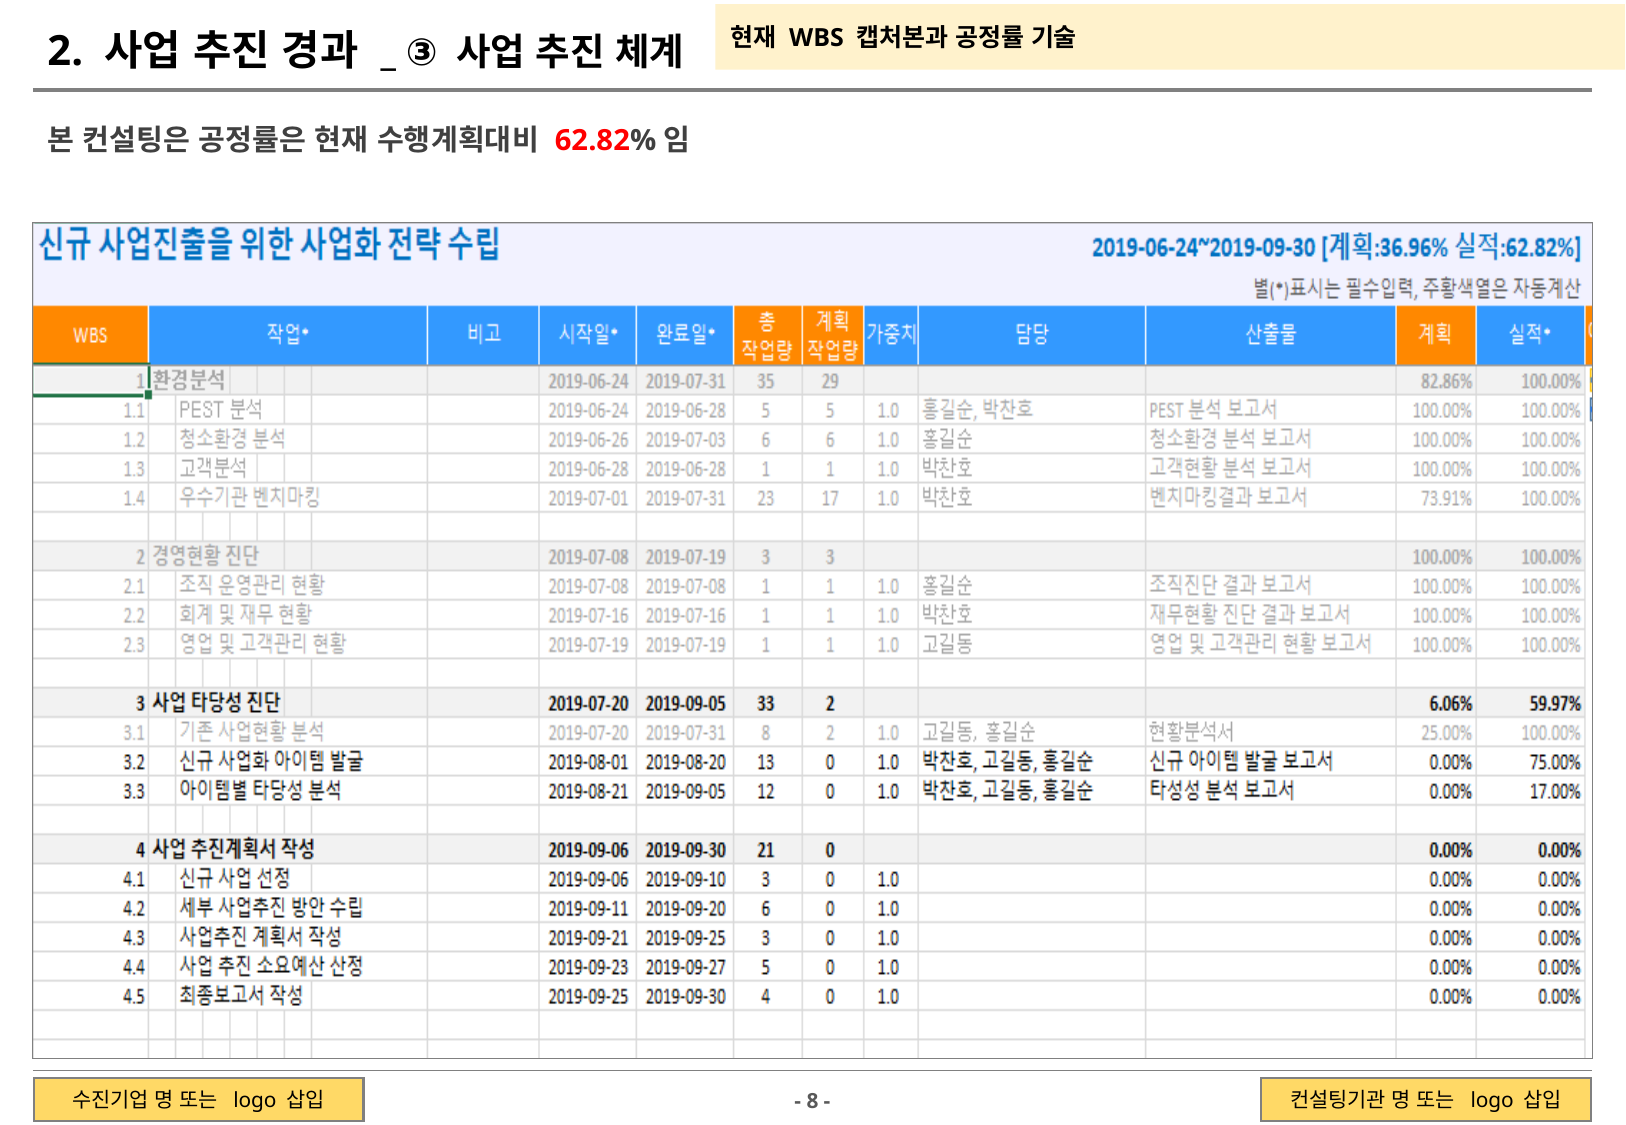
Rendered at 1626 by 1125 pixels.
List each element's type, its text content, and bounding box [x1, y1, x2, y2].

text_box 본 컨설팅은 공정률은 현재 수행계획대비 62.82%임 [32, 113, 1593, 164]
picture [32, 222, 1593, 1059]
text_box 2. 사업 추진 경과 _ ③ 사업 추진 체계 [32, 16, 1061, 81]
text_box 현재 WBS 캡처본과 공정률 기술 [715, 4, 1625, 70]
